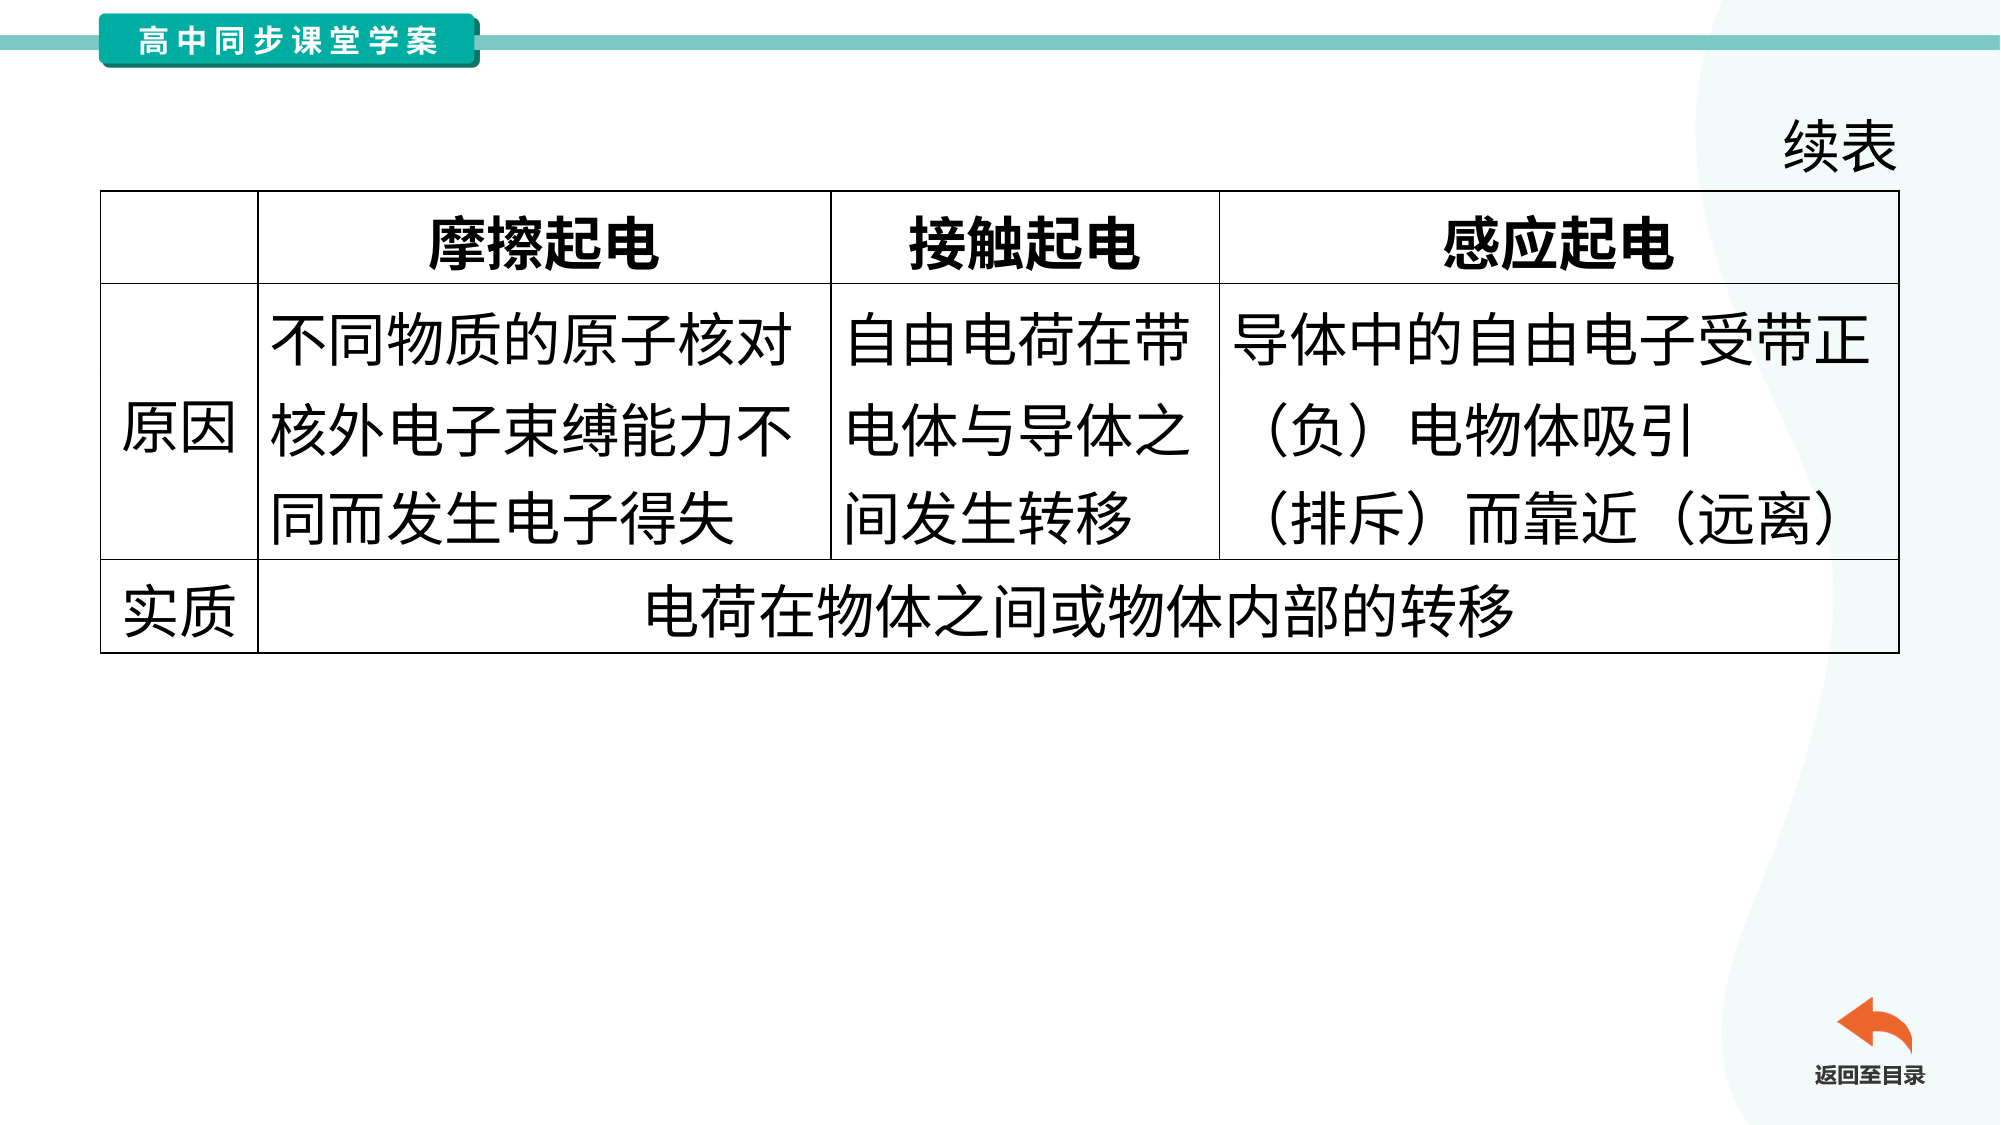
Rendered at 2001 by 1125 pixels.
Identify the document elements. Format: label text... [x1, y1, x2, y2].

text_box 续表 [1781, 76, 1899, 181]
table_cell 电荷在物体之间或物体内部的转移 [259, 560, 1898, 652]
table_header 接触起电 [832, 192, 1219, 283]
picture [0, 0, 2000, 1125]
table_cell 自由电荷在带 电体与导体之 间发生转移 [832, 284, 1219, 559]
table_header 摩擦起电 [259, 192, 830, 283]
table_cell 实质 [101, 560, 257, 652]
table_cell 不同物质的原子核对 核外电子束缚能力不 同而发生电子得失 [259, 284, 830, 559]
table_header 感应起电 [1220, 192, 1898, 283]
table_cell 原因 [101, 284, 257, 559]
table_cell 导体中的自由电子受带正 （负）电物体吸引 （排斥）而靠近（远离） [1220, 284, 1898, 559]
table_header [101, 192, 257, 283]
